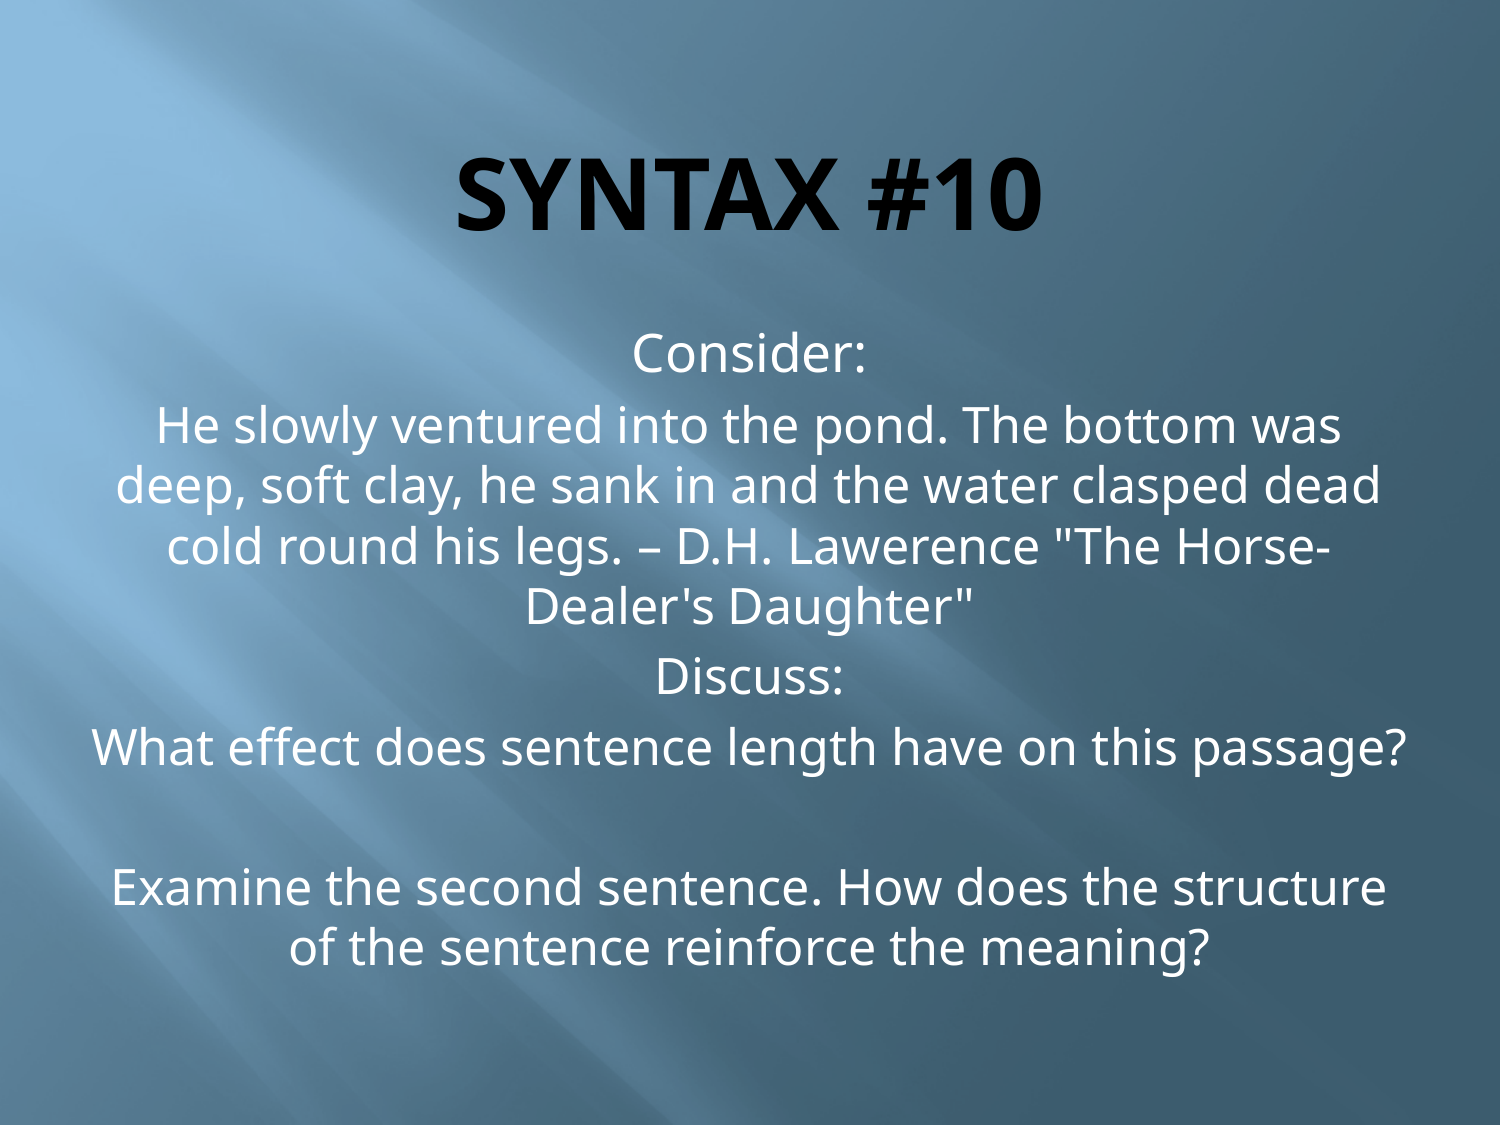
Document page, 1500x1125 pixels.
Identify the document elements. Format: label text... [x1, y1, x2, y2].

subtitle Consider: He slowly ventured into the pond. The bottom was deep, soft clay, he sank in and the water clasped dead cold round his legs. – D.H. Lawerence "The Horse-Dealer's Daughter" Discuss: What effect does sentence length have on this passage? Examine the second sentence. How does the structure of the sentence reinforce the meaning? [75, 312, 1425, 1025]
title Syntax #10 [75, 75, 1425, 250]
